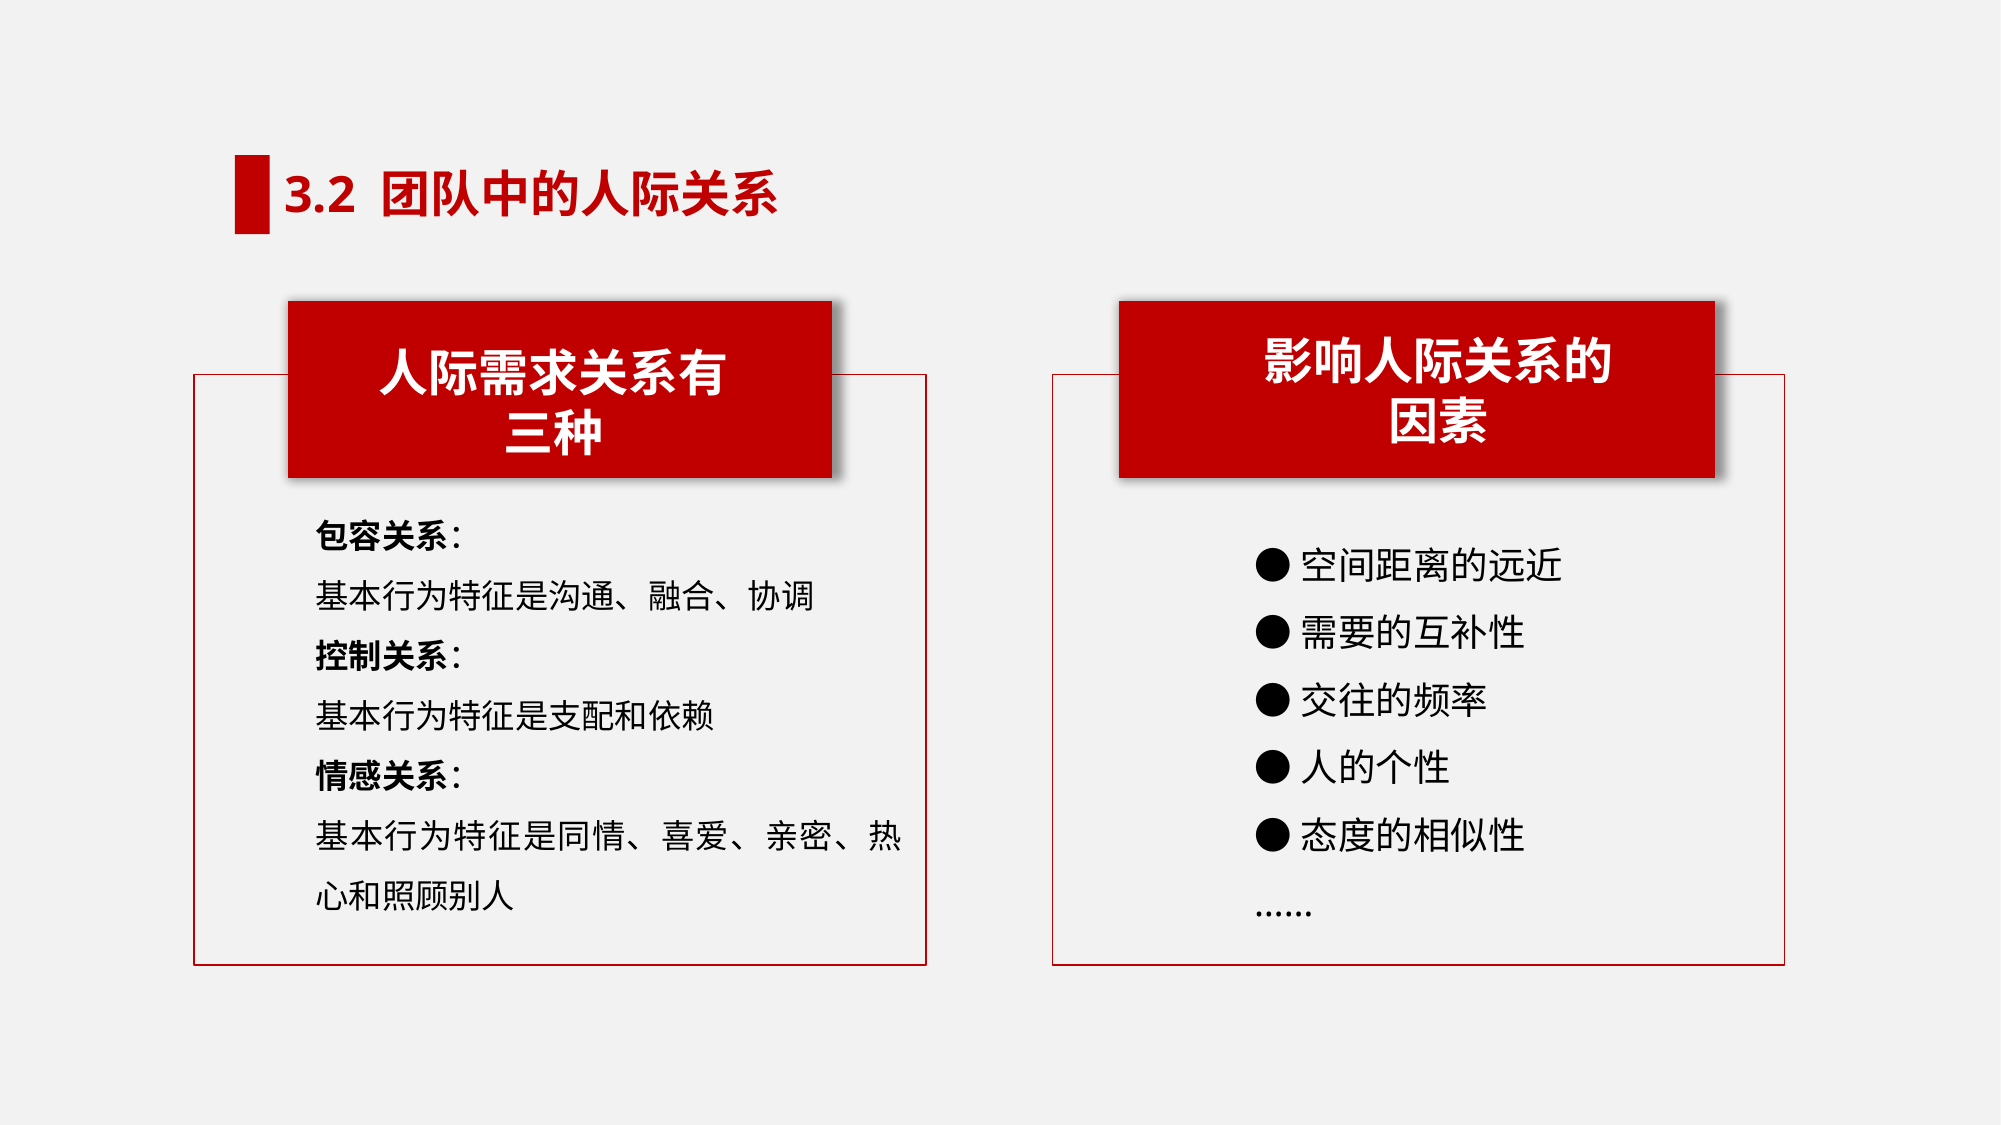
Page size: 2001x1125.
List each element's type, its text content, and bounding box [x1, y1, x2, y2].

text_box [1119, 301, 1715, 478]
text_box 3.2 团队中的人际关系 [270, 155, 1038, 230]
text_box [234, 155, 270, 235]
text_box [288, 301, 832, 478]
text_box [193, 374, 927, 966]
text_box [1052, 374, 1785, 966]
text_box 包容关系： 基本行为特征是沟通、融合、协调 控制关系： 基本行为特征是支配和依赖 情感关系： 基本行为特征是同情、喜爱、亲密、热心和照顾别人 [300, 488, 917, 923]
text_box ●空间距离的远近 ●需要的互补性 ●交往的频率 ●人的个性 ●态度的相似性 …… [1239, 511, 1711, 932]
